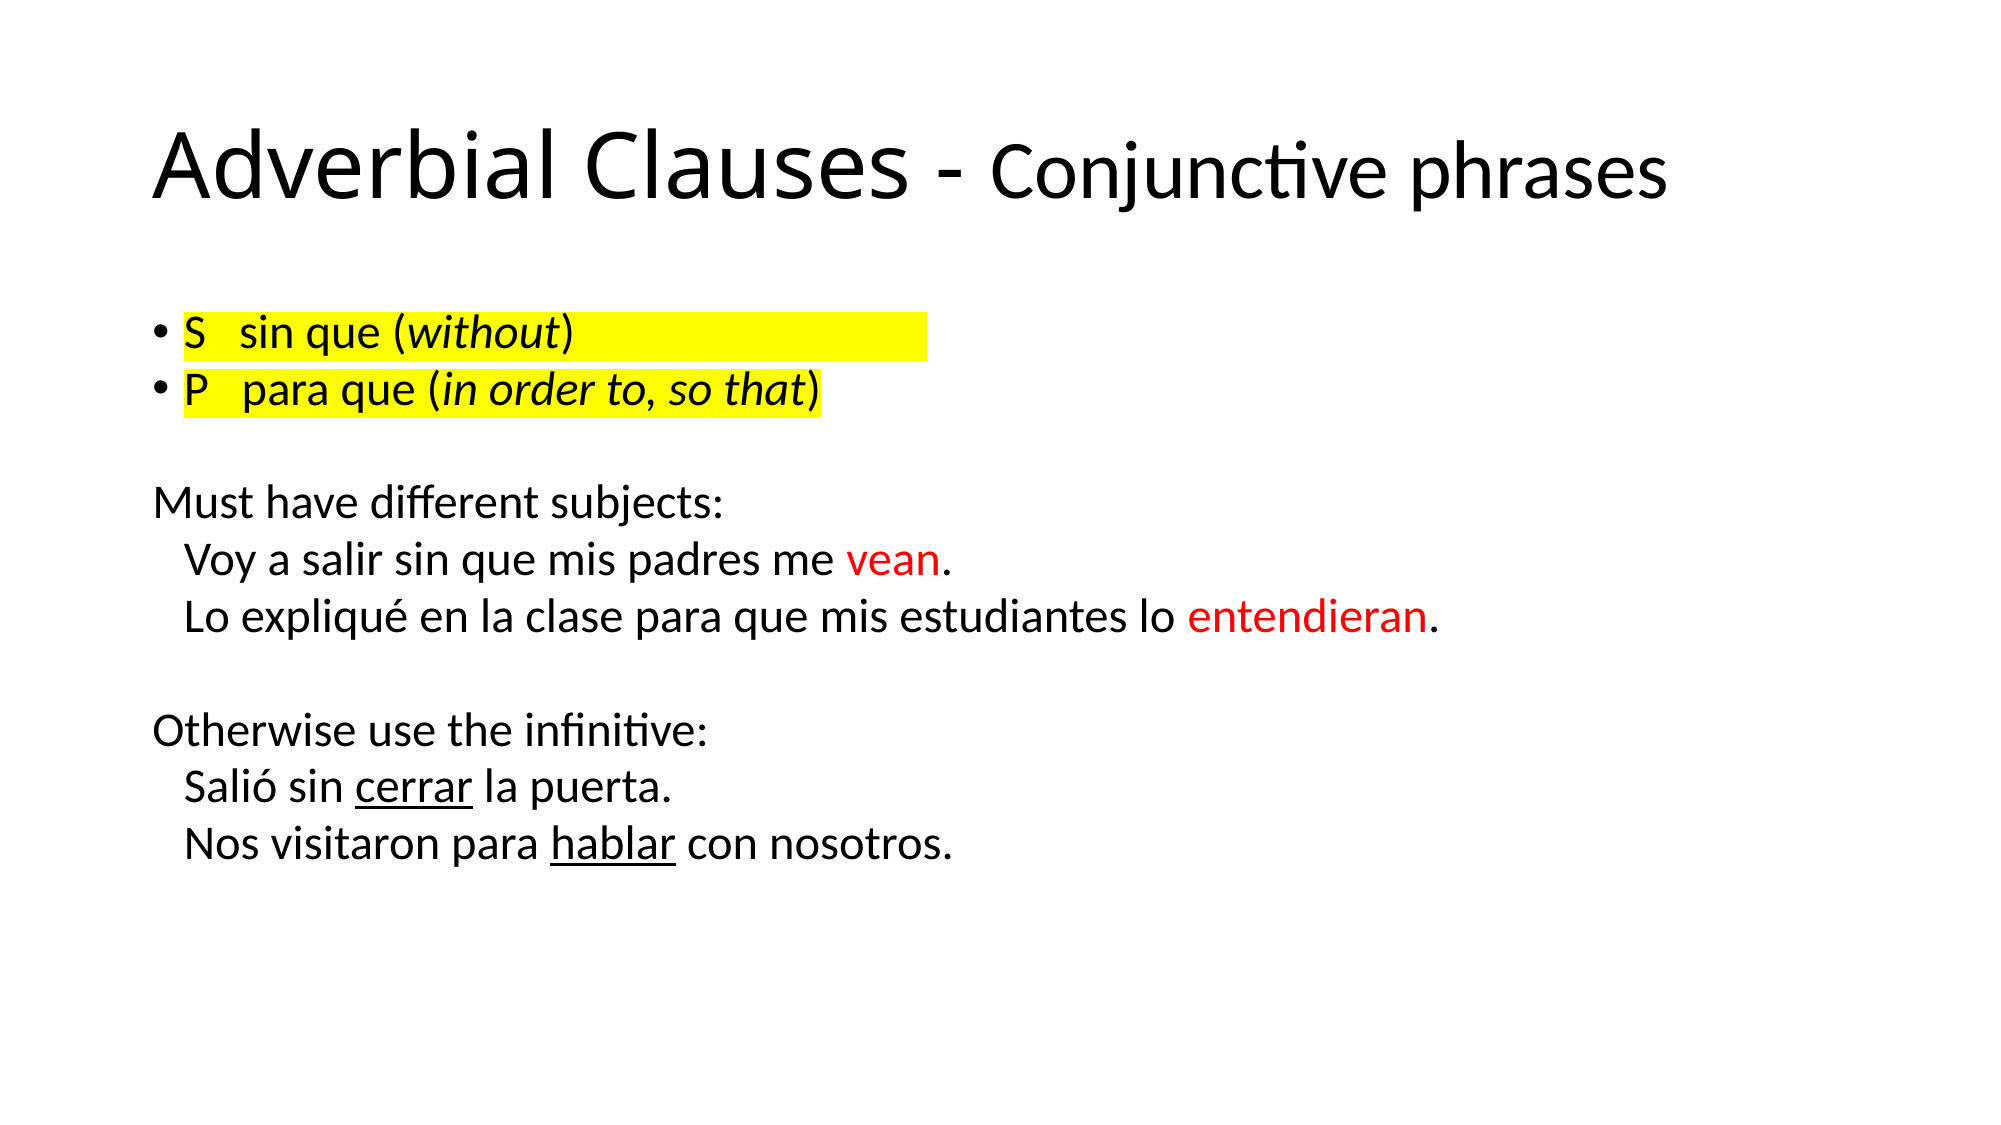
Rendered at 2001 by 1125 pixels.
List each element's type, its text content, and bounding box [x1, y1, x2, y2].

list S sin que (without) P para que (in order to, so that) Must have different subjects: Voy a salir sin que mis padres me vean. Lo expliqué en la clase para que mis estudiantes lo entendieran. Otherwise use the infinitive: Salió sin cerrar la puerta. Nos visitaron para hablar con nosotros. [137, 299, 1863, 1014]
title Adverbial Clauses - Conjunctive phrases [137, 59, 1863, 278]
